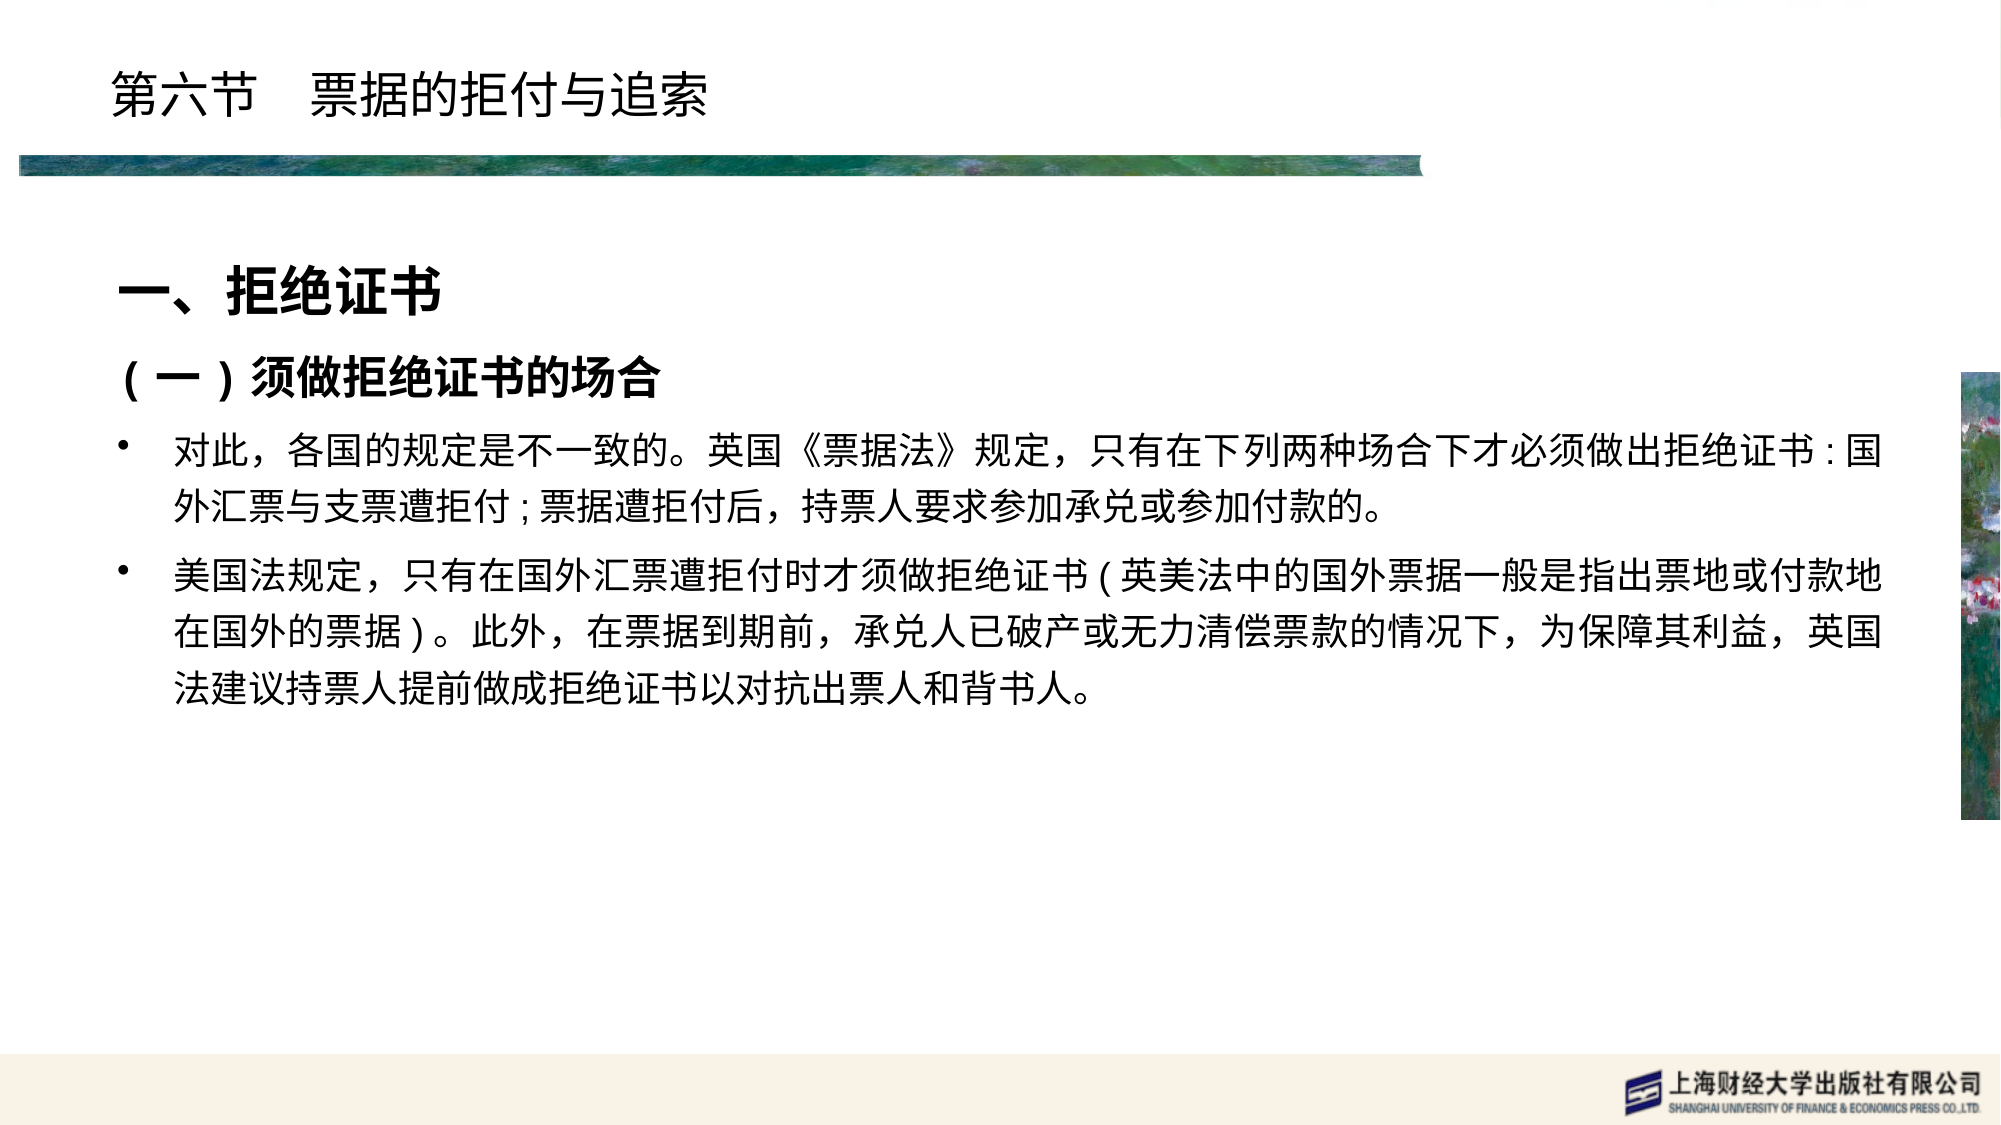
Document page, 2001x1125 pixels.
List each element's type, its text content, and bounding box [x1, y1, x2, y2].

picture [0, 0, 2001, 1125]
list 一、拒绝证书 (一)须做拒绝证书的场合 对此，各国的规定是不一致的。英国《票据法》规定，只有在下列两种场合下才必须做出拒绝证书:国外汇票与支票遭拒付;票据遭拒付后，持票人要求参加承兑或参加付款的。 美国法规定，只有在国外汇票遭拒付时才须做拒绝证书(英美法中的国外票据一般是指出票地或付款地在国外的票据)。此外，在票据到期前，承兑人已破产或无力清偿票款的情况下，为保障其利益，英国法建议持票人提前做成拒绝证书以对抗出票人和背书人。 [102, 233, 1898, 1032]
title 第六节 票据的拒付与追索 [94, 42, 1451, 146]
